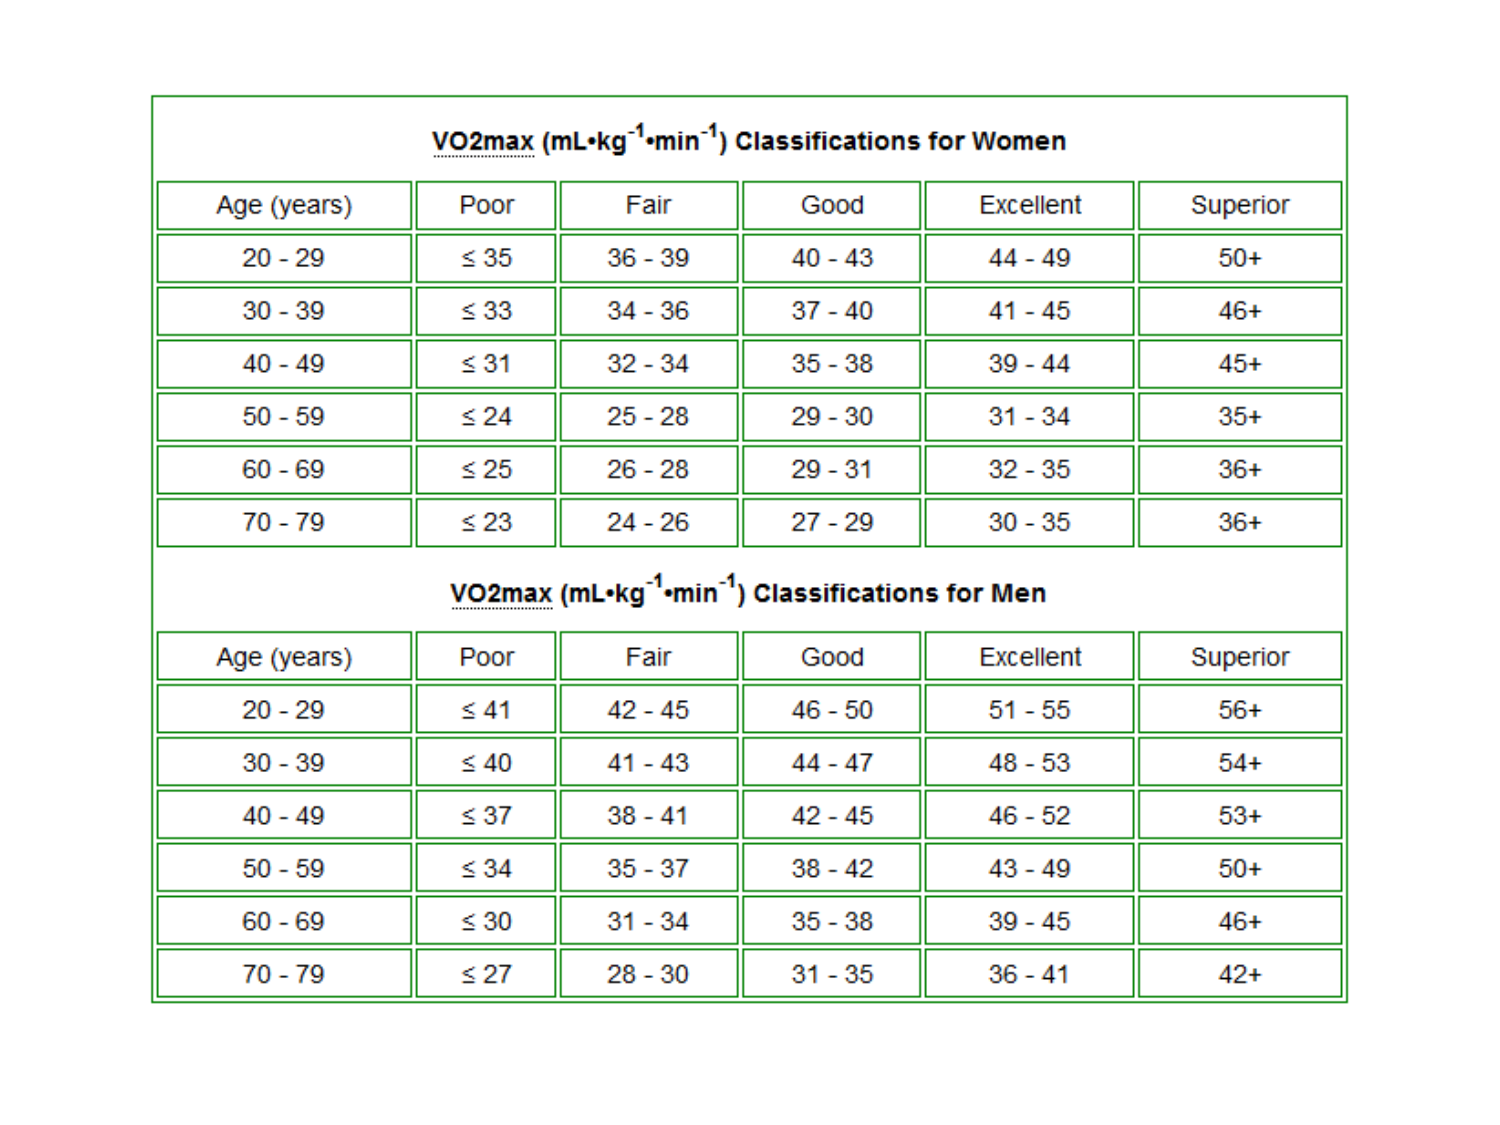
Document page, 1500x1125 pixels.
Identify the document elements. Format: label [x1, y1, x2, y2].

list [74, 91, 1426, 1009]
